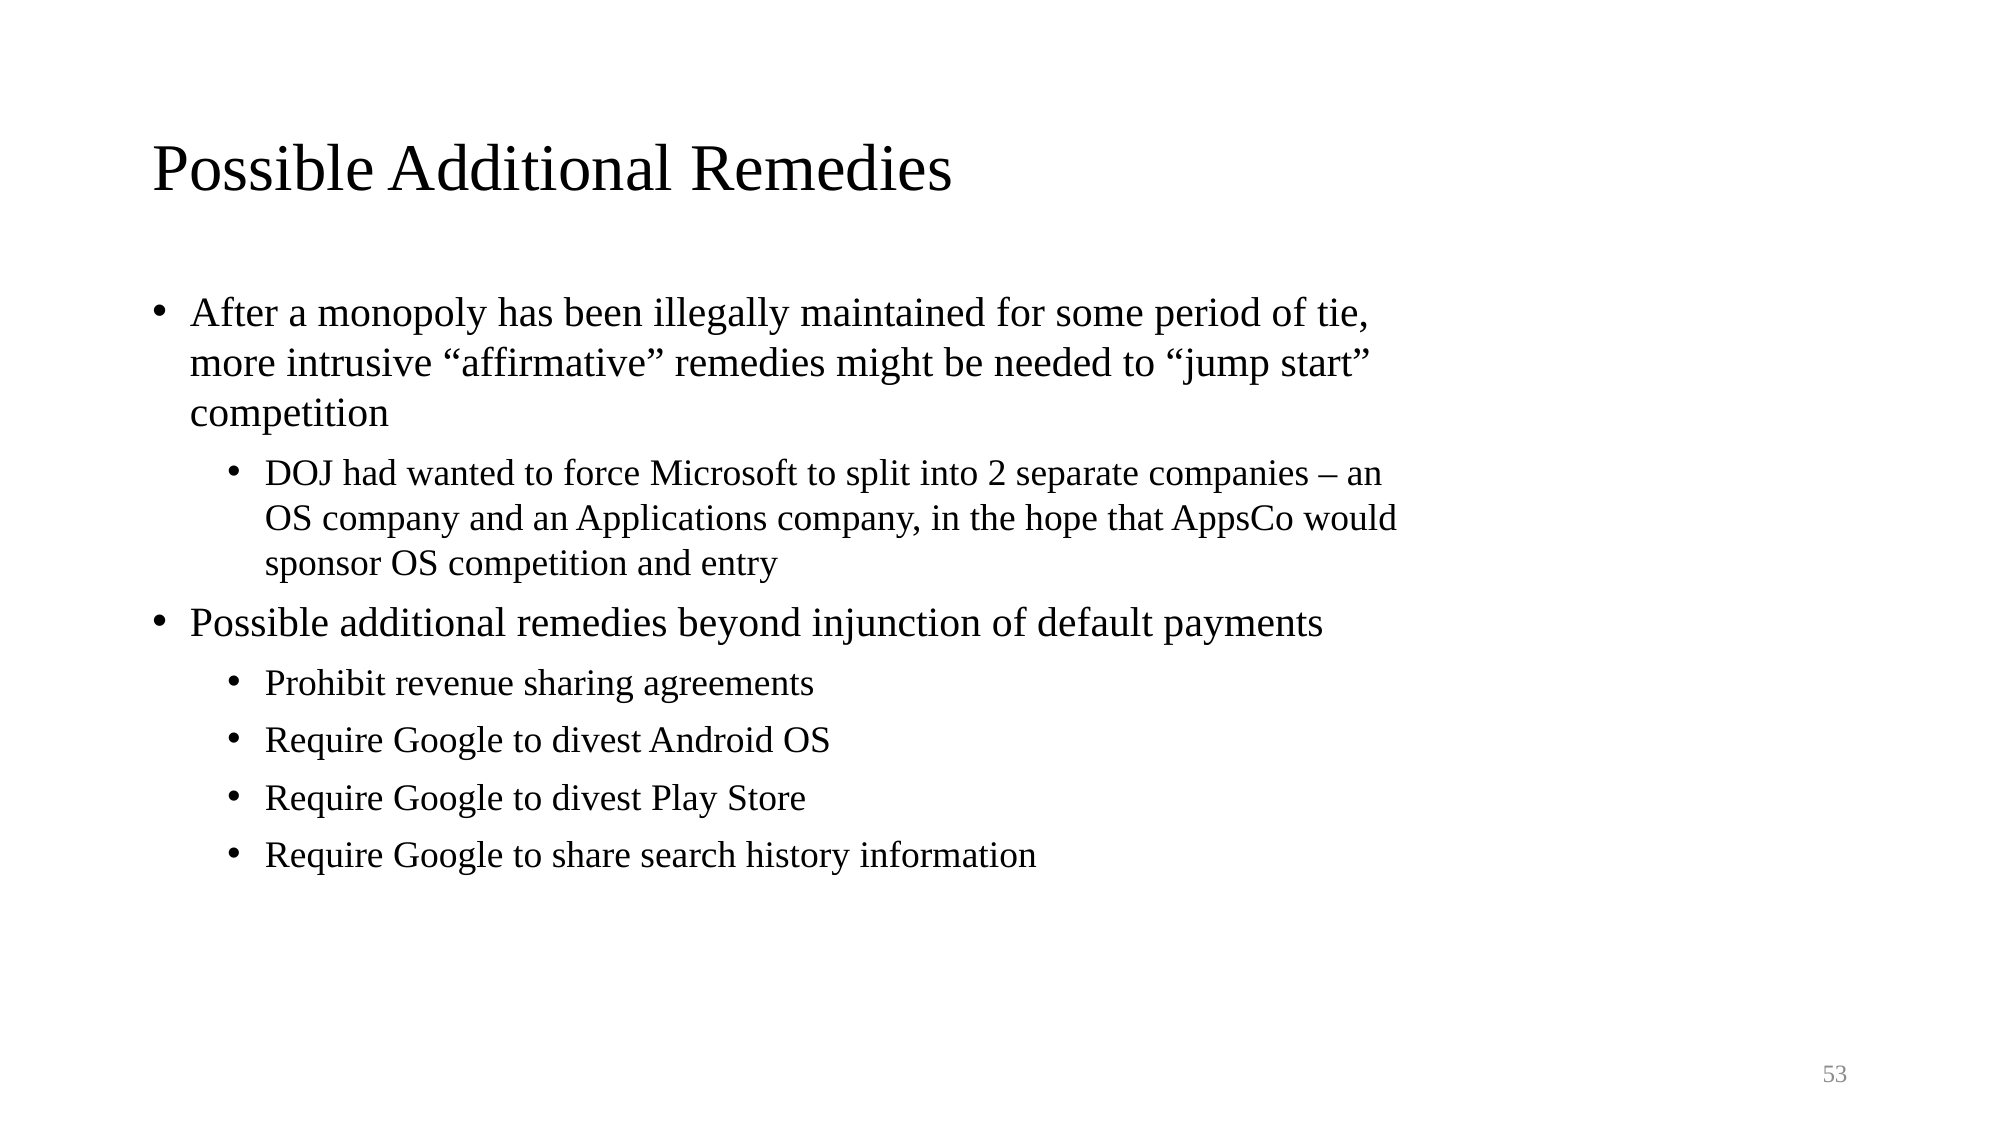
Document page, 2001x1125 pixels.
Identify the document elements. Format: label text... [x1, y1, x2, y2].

title Possible Additional Remedies [137, 59, 1863, 278]
slide_number 53 [1412, 1042, 1863, 1103]
list After a monopoly has been illegally maintained for some period of tie, more intrusive “affirmative” remedies might be needed to “jump start” competition DOJ had wanted to force Microsoft to split into 2 separate companies – an OS company and an Applications company, in the hope that AppsCo would sponsor OS competition and entry Possible additional remedies beyond injunction of default payments Prohibit revenue sharing agreements Require Google to divest Android OS Require Google to divest Play Store Require Google to share search history information [137, 277, 1418, 1014]
